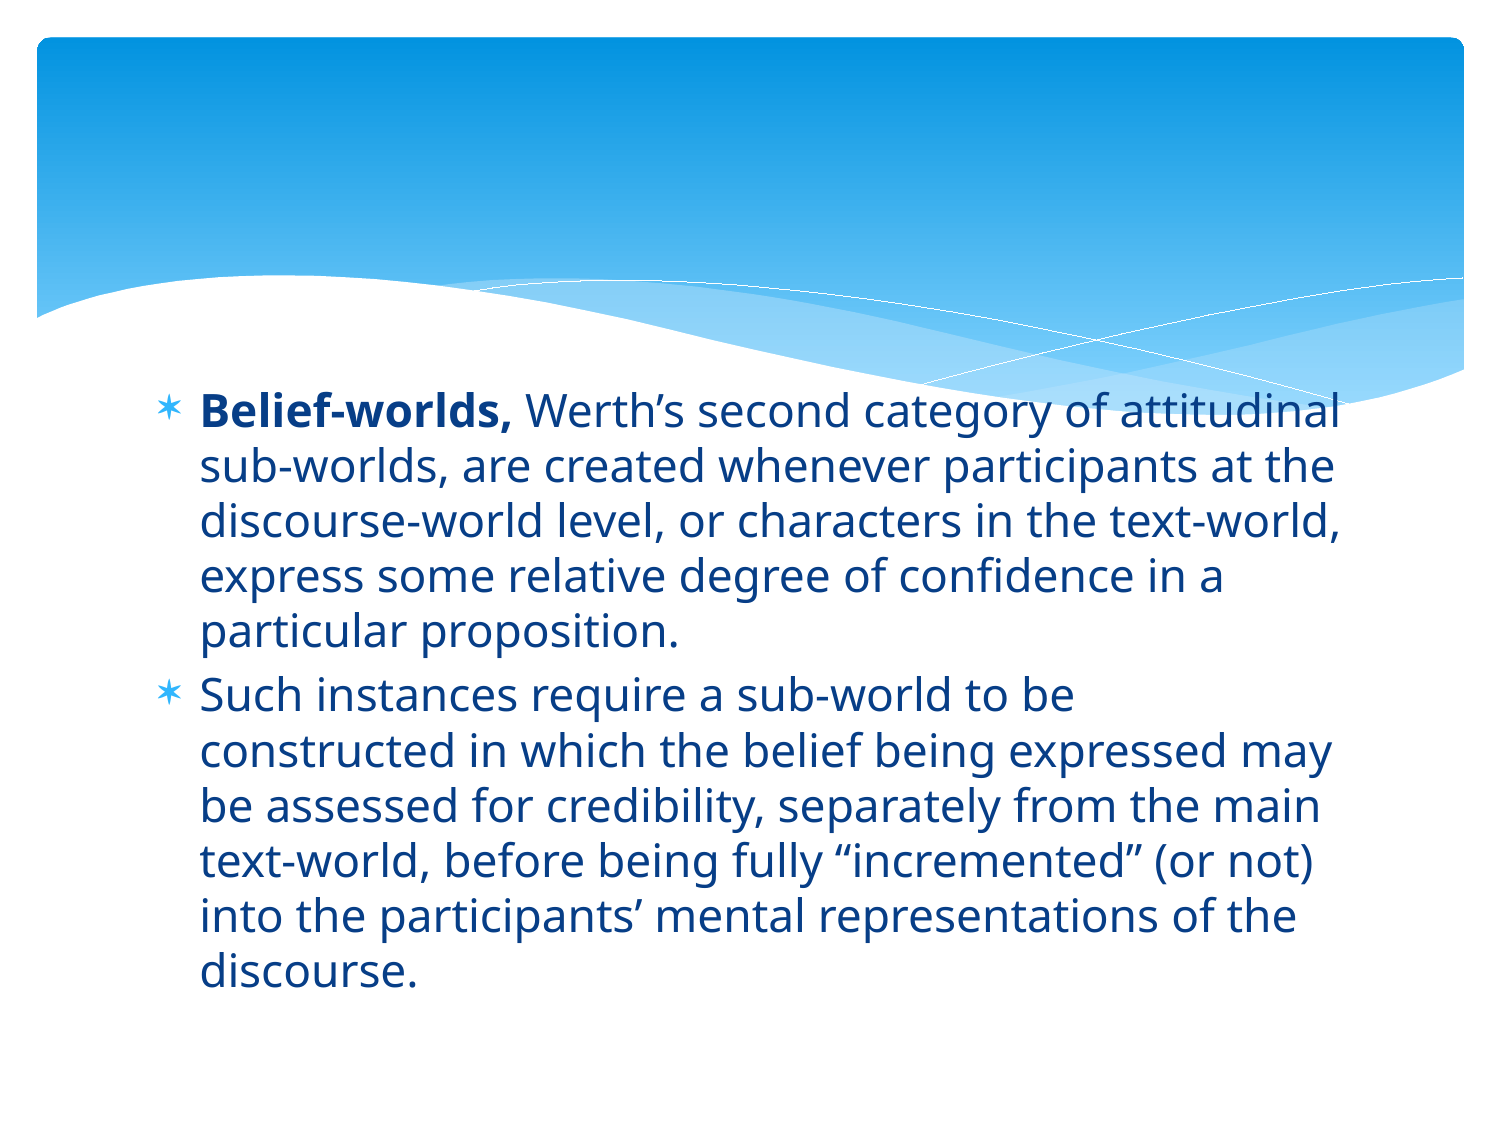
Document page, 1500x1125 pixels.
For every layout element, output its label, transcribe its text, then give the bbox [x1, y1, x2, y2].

list Belief-worlds, Werth’s second category of attitudinal sub-worlds, are created whenever participants at the discourse-world level, or characters in the text-world, express some relative degree of confidence in a particular proposition. Such instances require a sub-world to be constructed in which the belief being expressed may be assessed for credibility, separately from the main text-world, before being fully “incremented” (or not) into the participants’ mental representations of the discourse. [143, 373, 1359, 1005]
